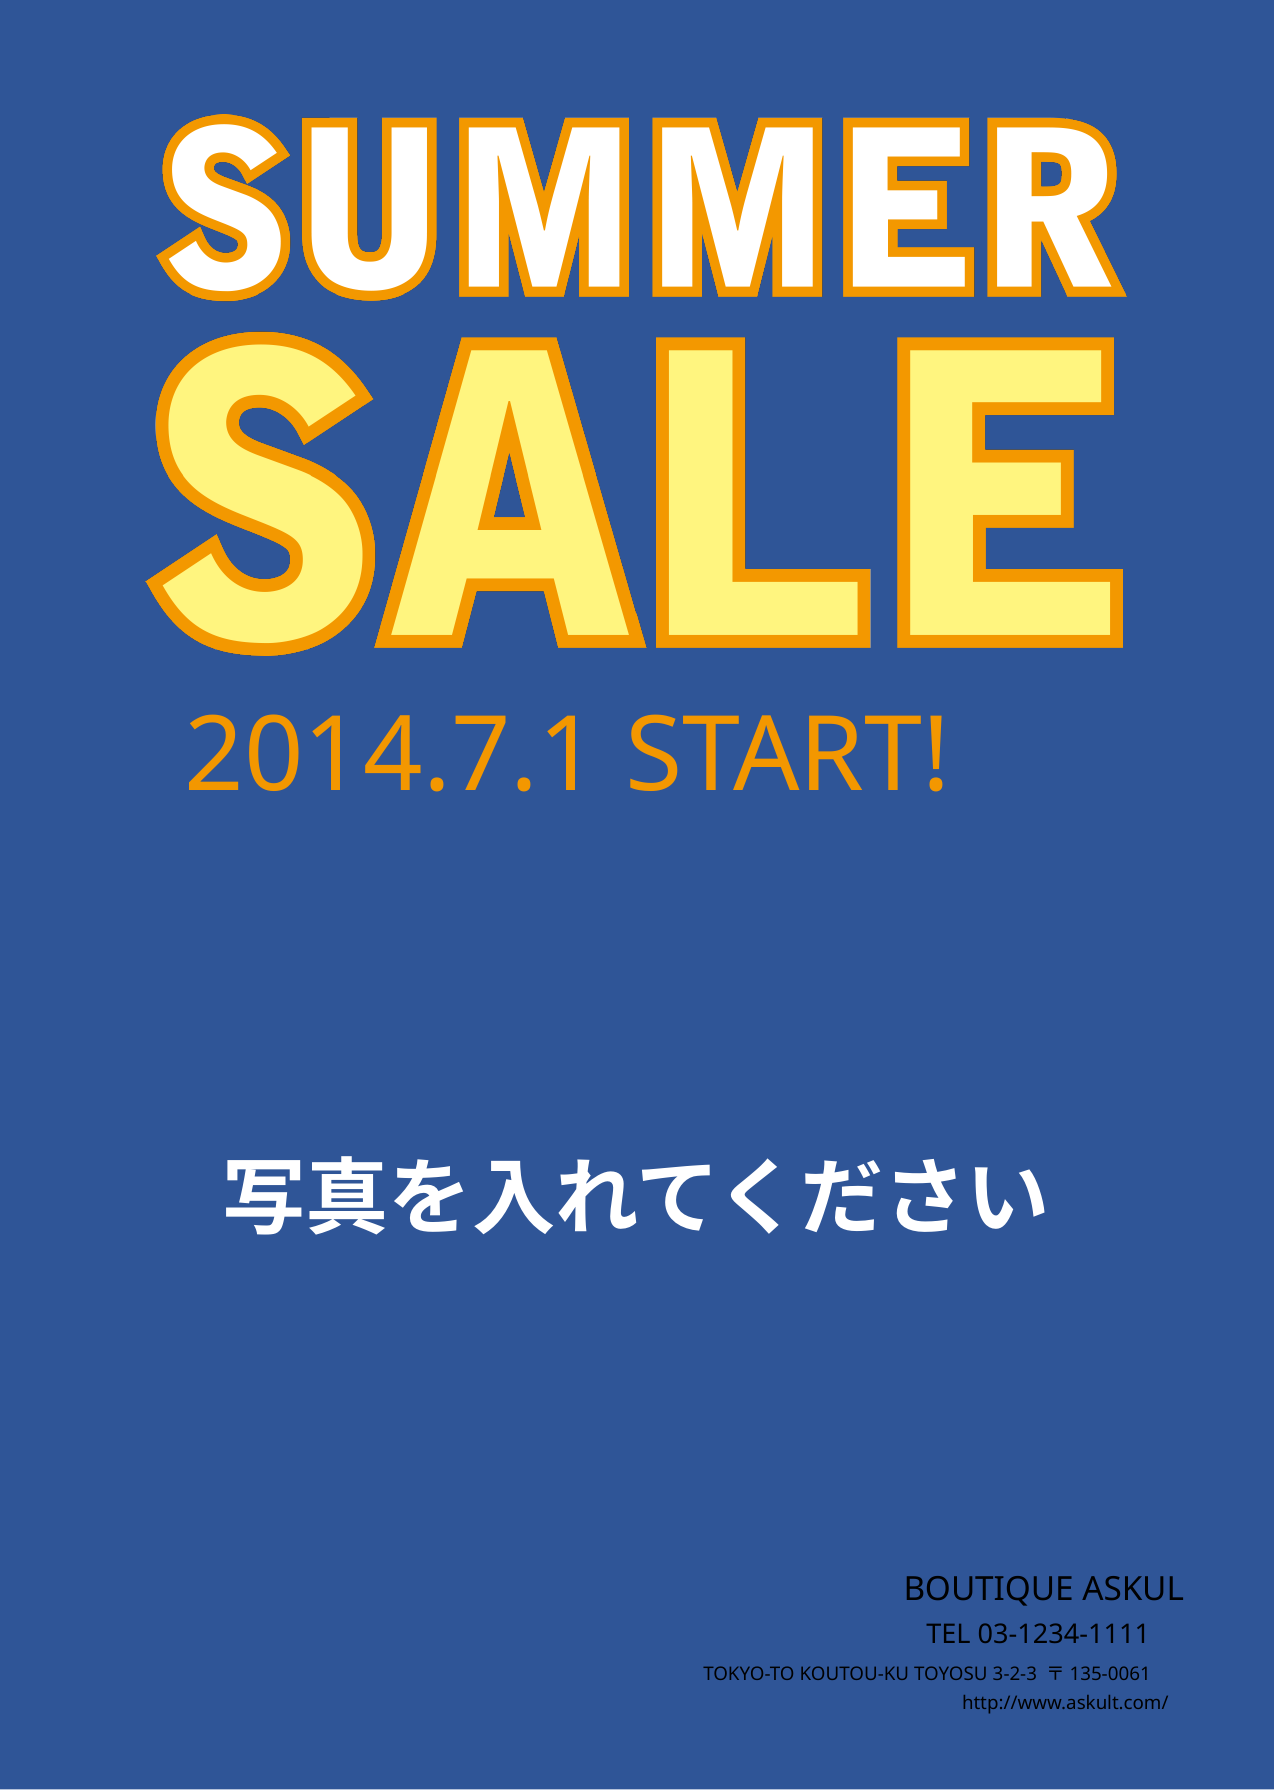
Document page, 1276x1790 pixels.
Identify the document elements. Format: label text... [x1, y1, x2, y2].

text_box http://www.askult.com/ [947, 1683, 1183, 1721]
text_box TOKYO-TO KOUTOU-KU TOYOSU 3-2-3 〒135-0061 [688, 1653, 1197, 1692]
text_box TEL 03-1234-1111 [911, 1608, 1166, 1653]
text_box 写真を入れてください [0, 0, 1275, 1790]
text_box BOUTIQUE ASKUL [888, 1560, 1199, 1615]
picture [145, 114, 1127, 656]
text_box 2014.7.1 START! [169, 678, 967, 819]
